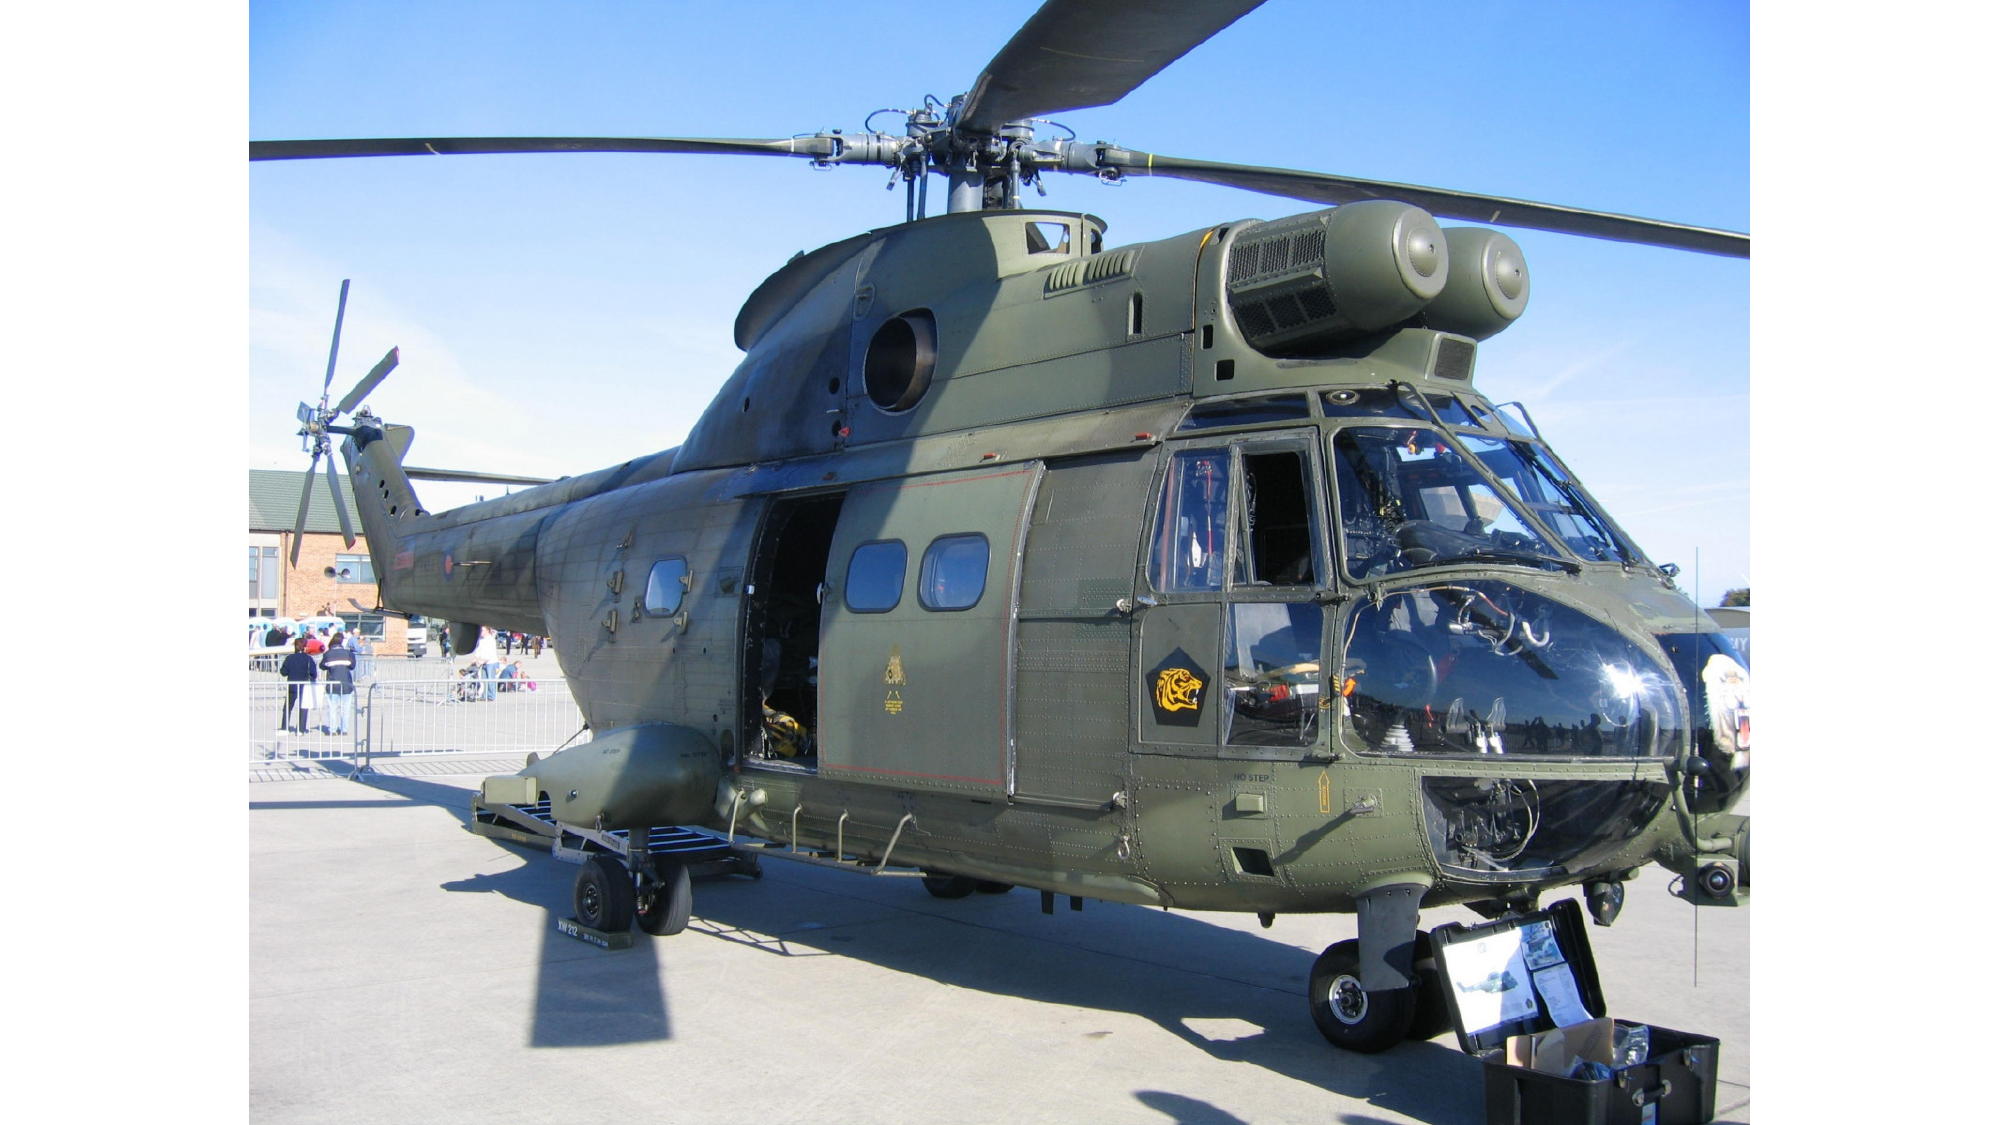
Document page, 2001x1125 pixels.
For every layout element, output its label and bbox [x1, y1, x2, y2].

picture [249, 0, 1750, 1125]
